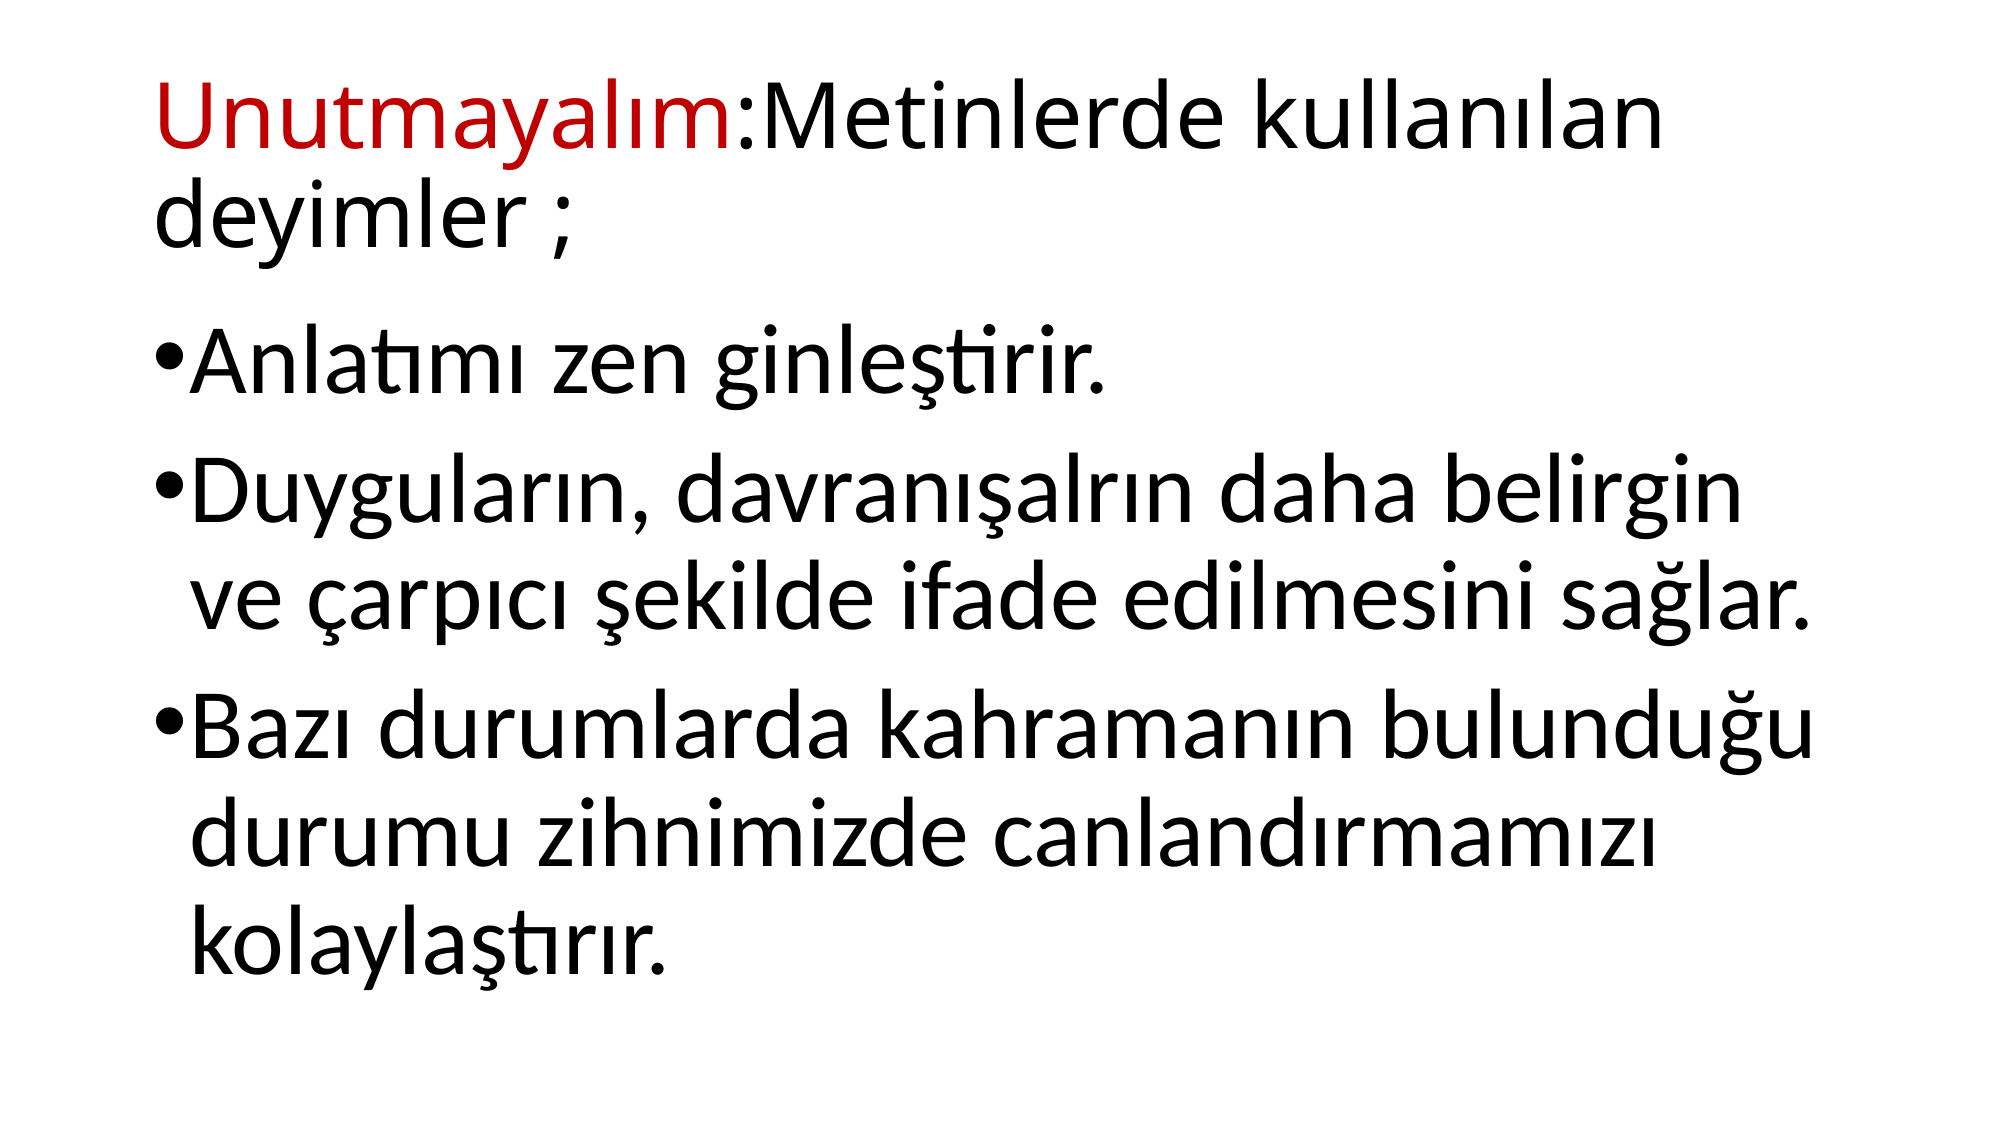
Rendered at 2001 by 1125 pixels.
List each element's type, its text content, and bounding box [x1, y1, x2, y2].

title Unutmayalım:Metinlerde kullanılan deyimler ; [137, 59, 1863, 278]
list Anlatımı zen ginleştirir. Duyguların, davranışalrın daha belirgin ve çarpıcı şekilde ifade edilmesini sağlar. Bazı durumlarda kahramanın bulunduğu durumu zihnimizde canlandırmamızı kolaylaştırır. [137, 299, 1863, 1014]
